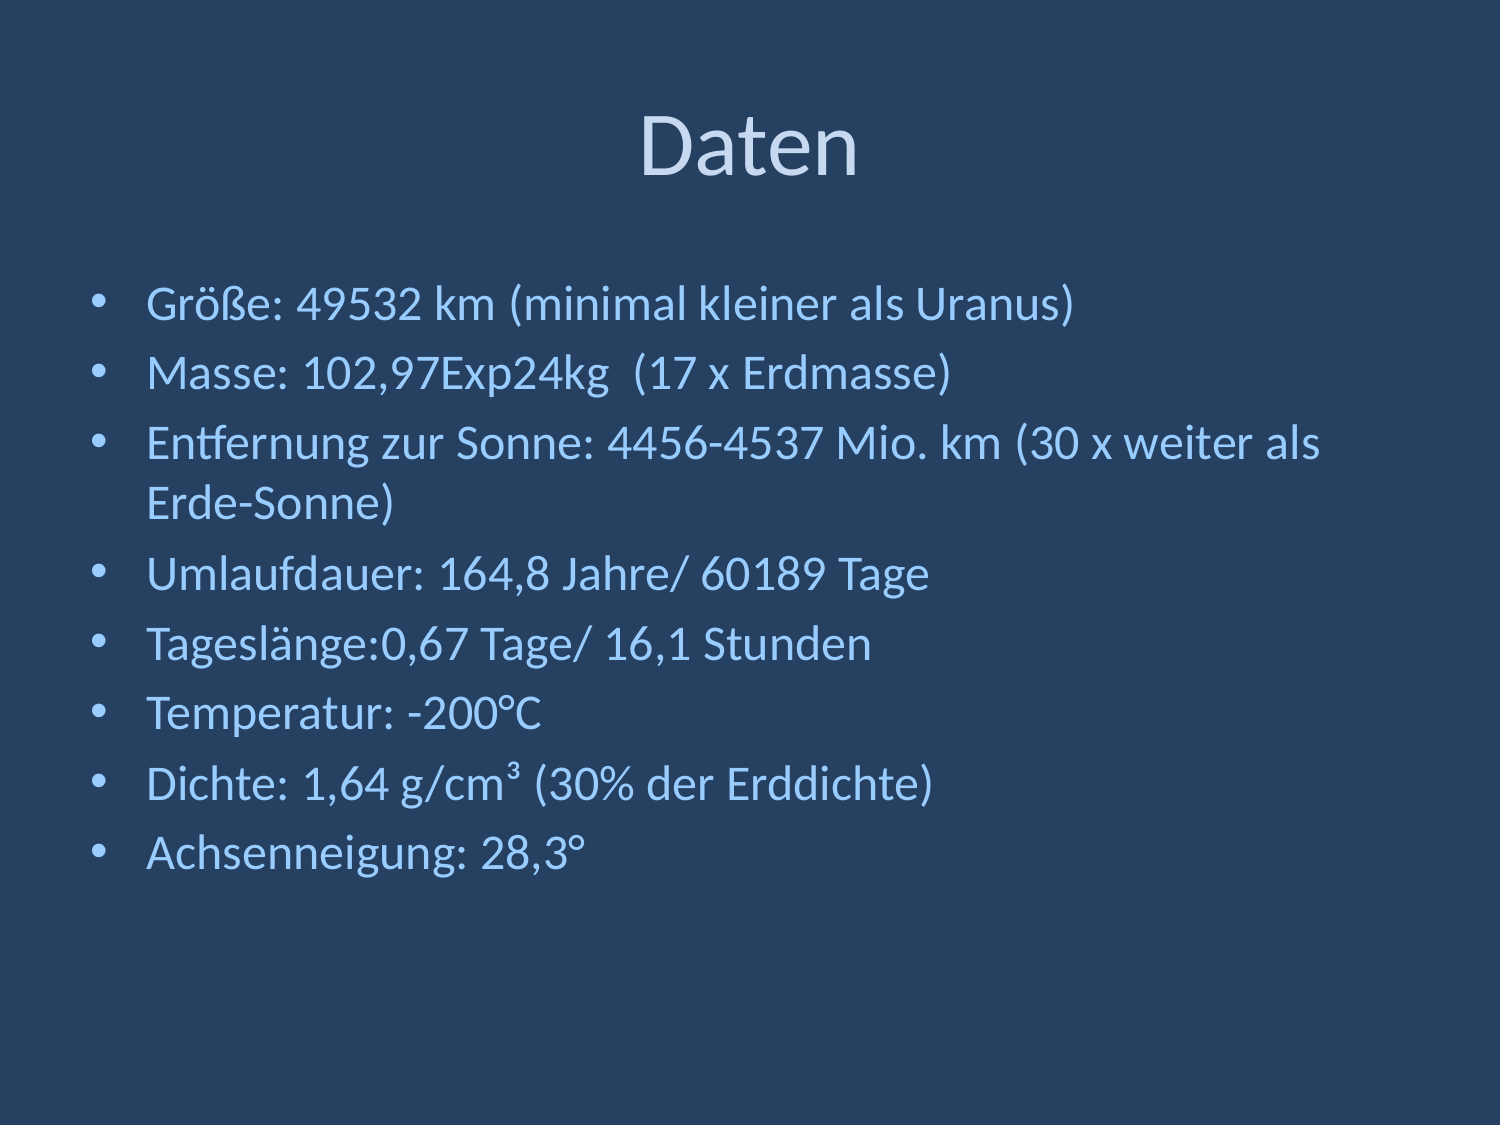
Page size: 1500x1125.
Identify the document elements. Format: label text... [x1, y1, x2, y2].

list Größe: 49532 km (minimal kleiner als Uranus) Masse: 102,97Exp24kg (17 x Erdmasse) Entfernung zur Sonne: 4456-4537 Mio. km (30 x weiter als Erde-Sonne) Umlaufdauer: 164,8 Jahre/ 60189 Tage Tageslänge:0,67 Tage/ 16,1 Stunden Temperatur: -200°C Dichte: 1,64 g/cm³ (30% der Erddichte) Achsenneigung: 28,3° [74, 262, 1426, 1006]
title Daten [74, 44, 1426, 233]
